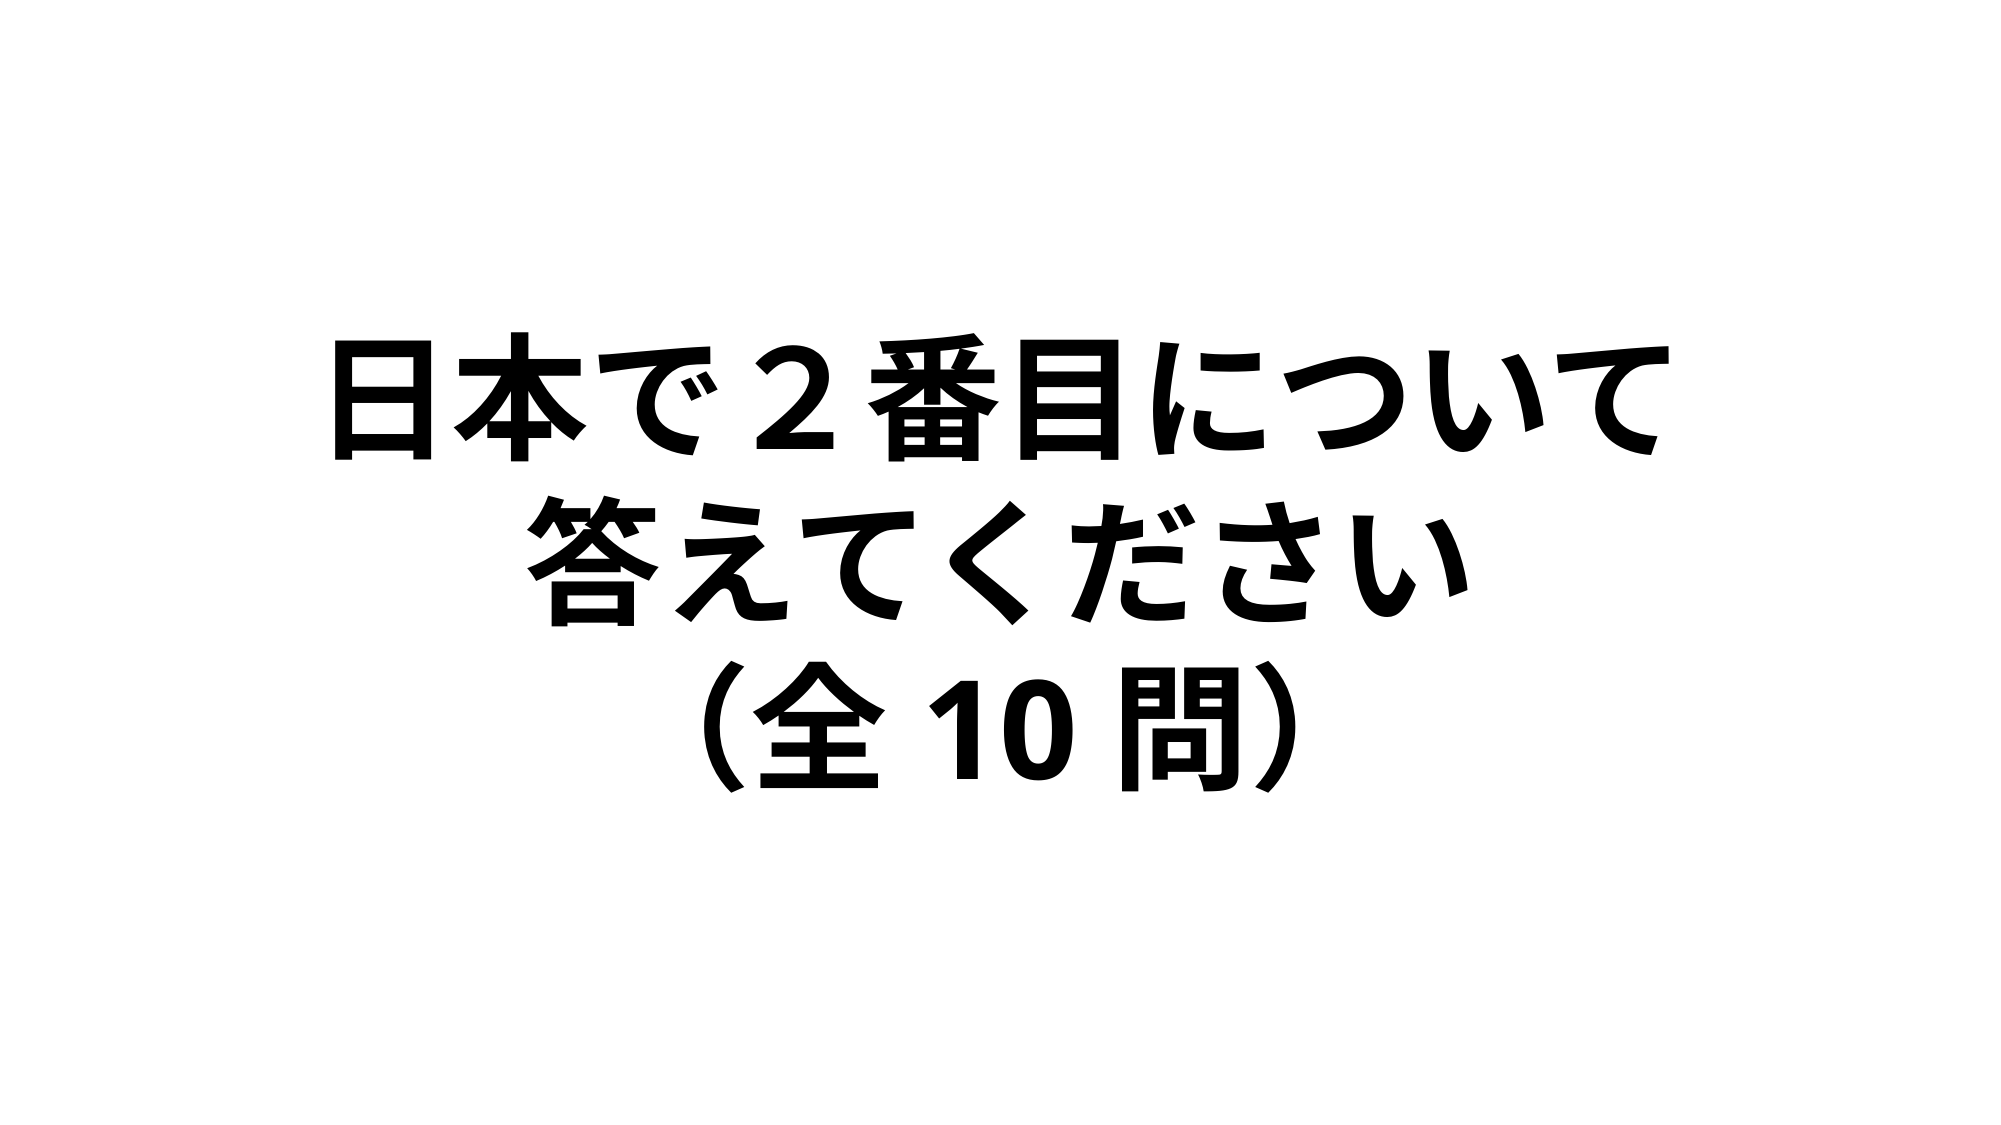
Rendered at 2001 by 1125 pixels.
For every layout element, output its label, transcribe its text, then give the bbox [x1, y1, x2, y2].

text_box 日本で２番目について 答えてください （全10問） [299, 305, 1701, 815]
